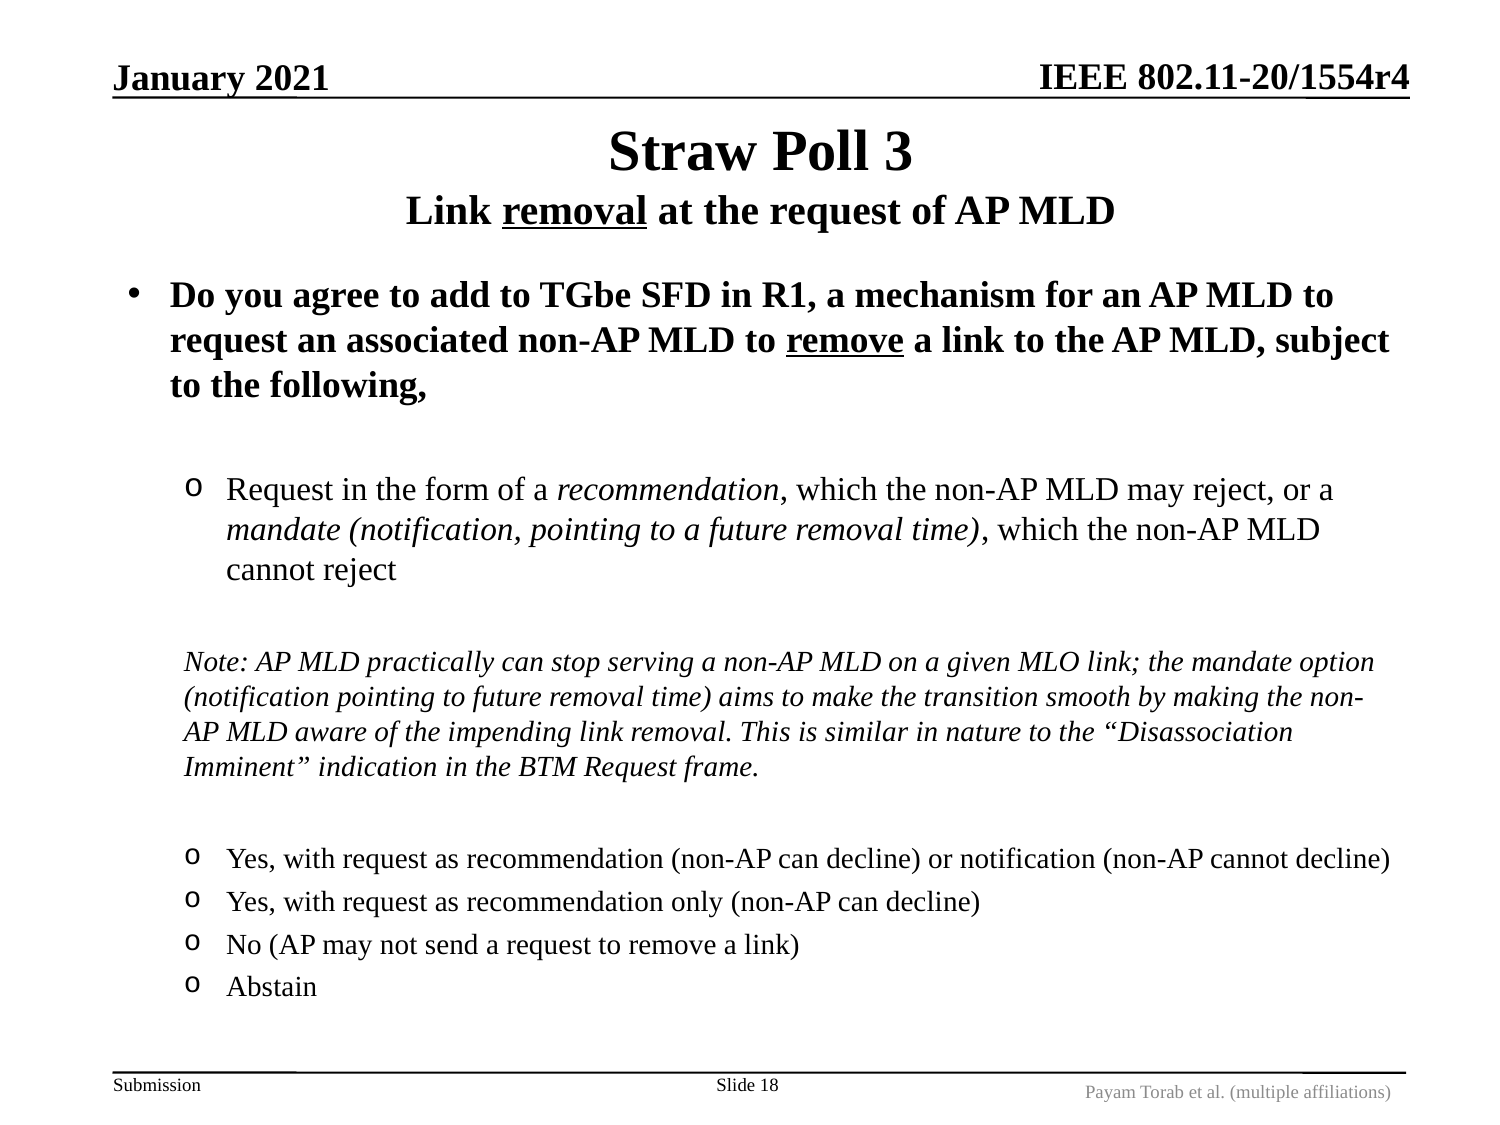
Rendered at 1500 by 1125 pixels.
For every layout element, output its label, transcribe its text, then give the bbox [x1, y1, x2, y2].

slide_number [112, 52, 563, 90]
slide_number Slide 18 [702, 1072, 793, 1111]
title Straw Poll 3 Link removal at the request of AP MLD [112, 97, 1411, 248]
footer Payam Torab et al. (multiple affiliations) [877, 1072, 1407, 1110]
list Do you agree to add to TGbe SFD in R1, a mechanism for an AP MLD to request an associated non-AP MLD to remove a link to the AP MLD, subject to the following, Request in the form of a recommendation, which the non-AP MLD may reject, or a mandate (notification, pointing to a future removal time), which the non-AP MLD cannot reject Note: AP MLD practically can stop serving a non-AP MLD on a given MLO link; the mandate option (notification pointing to future removal time) aims to make the transition smooth by making the non-AP MLD aware of the impending link removal. This is similar in nature to the “Disassociation Imminent” indication in the BTM Request frame. Yes, with request as recommendation (non-AP can decline) or notification (non-AP cannot decline) Yes, with request as recommendation only (non-AP can decline) No (AP may not send a request to remove a link) Abstain [112, 262, 1411, 1073]
